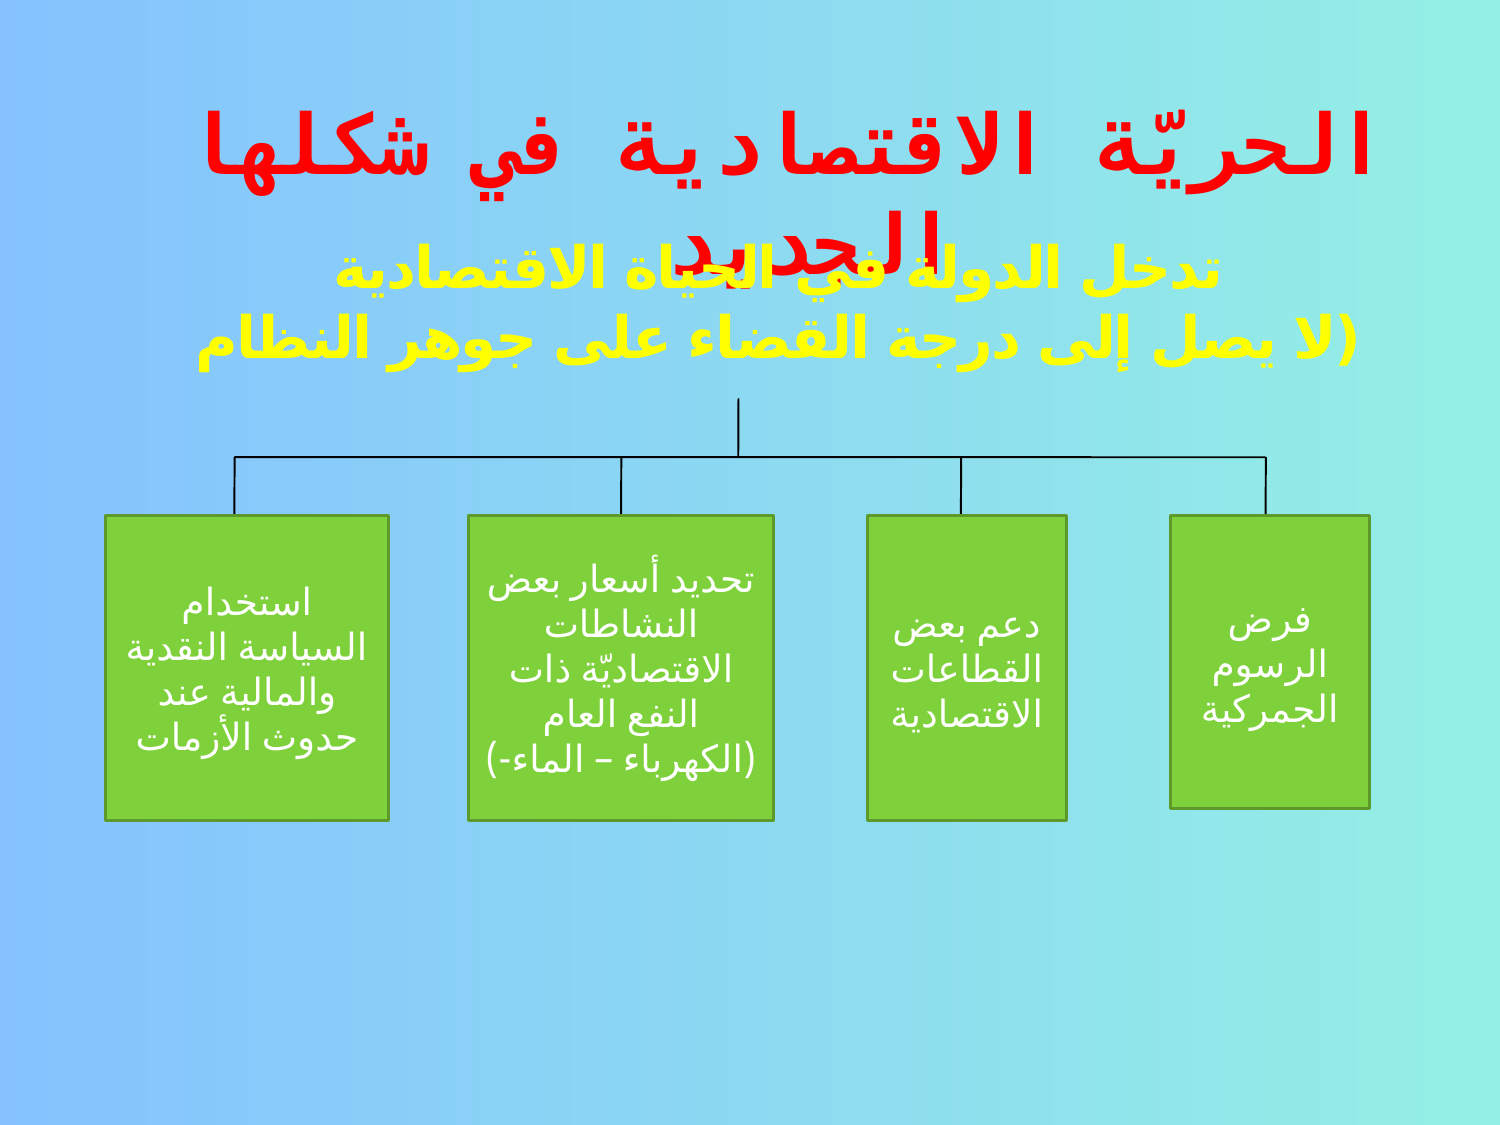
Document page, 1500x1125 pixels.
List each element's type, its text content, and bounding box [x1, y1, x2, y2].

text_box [104, 397, 1370, 821]
title الحريّة الاقتصادية في شكلها الجديد [150, 83, 1425, 234]
text_box تدخل الدولة في الحياة الاقتصادية (لا يصل إلى درجة القضاء على جوهر النظام [140, 222, 1416, 373]
